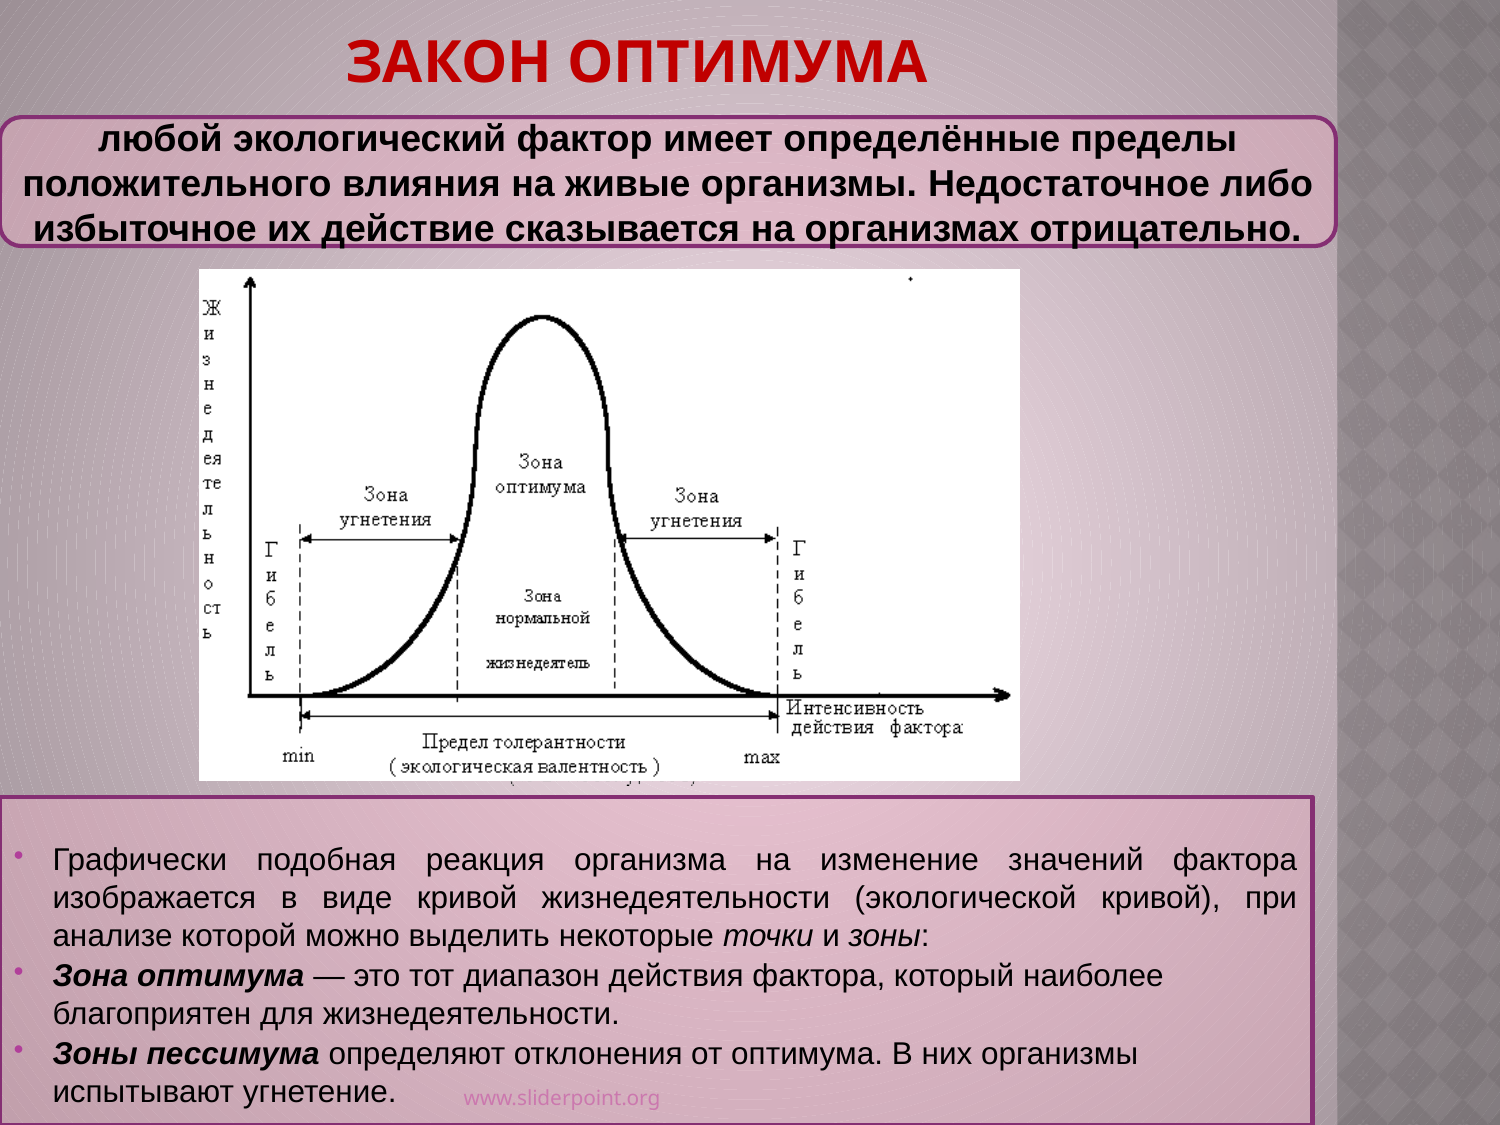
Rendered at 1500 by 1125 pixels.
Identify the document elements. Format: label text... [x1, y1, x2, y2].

picture [198, 269, 1020, 781]
text_box любой экологический фактор имеет определённые пределы положительного влияния на живые организмы. Недостаточное либо избыточное их действие сказывается на организмах отрицательно. [0, 115, 1338, 249]
title Закон оптимума [70, 23, 1203, 94]
list Графически подобная реакция организма на изменение значений фактора изображается в виде кривой жизнедеятельности (экологической кривой), при анализе которой можно выделить некоторые точки и зоны: Зона оптимума — это тот диапазон действия фактора, который наиболее благоприятен для жизнедеятельности. Зоны пессимума определяют отклонения от оптимума. В них организмы испытывают угнетение. [0, 795, 1315, 1125]
footer www.sliderpoint.org [75, 1075, 675, 1114]
